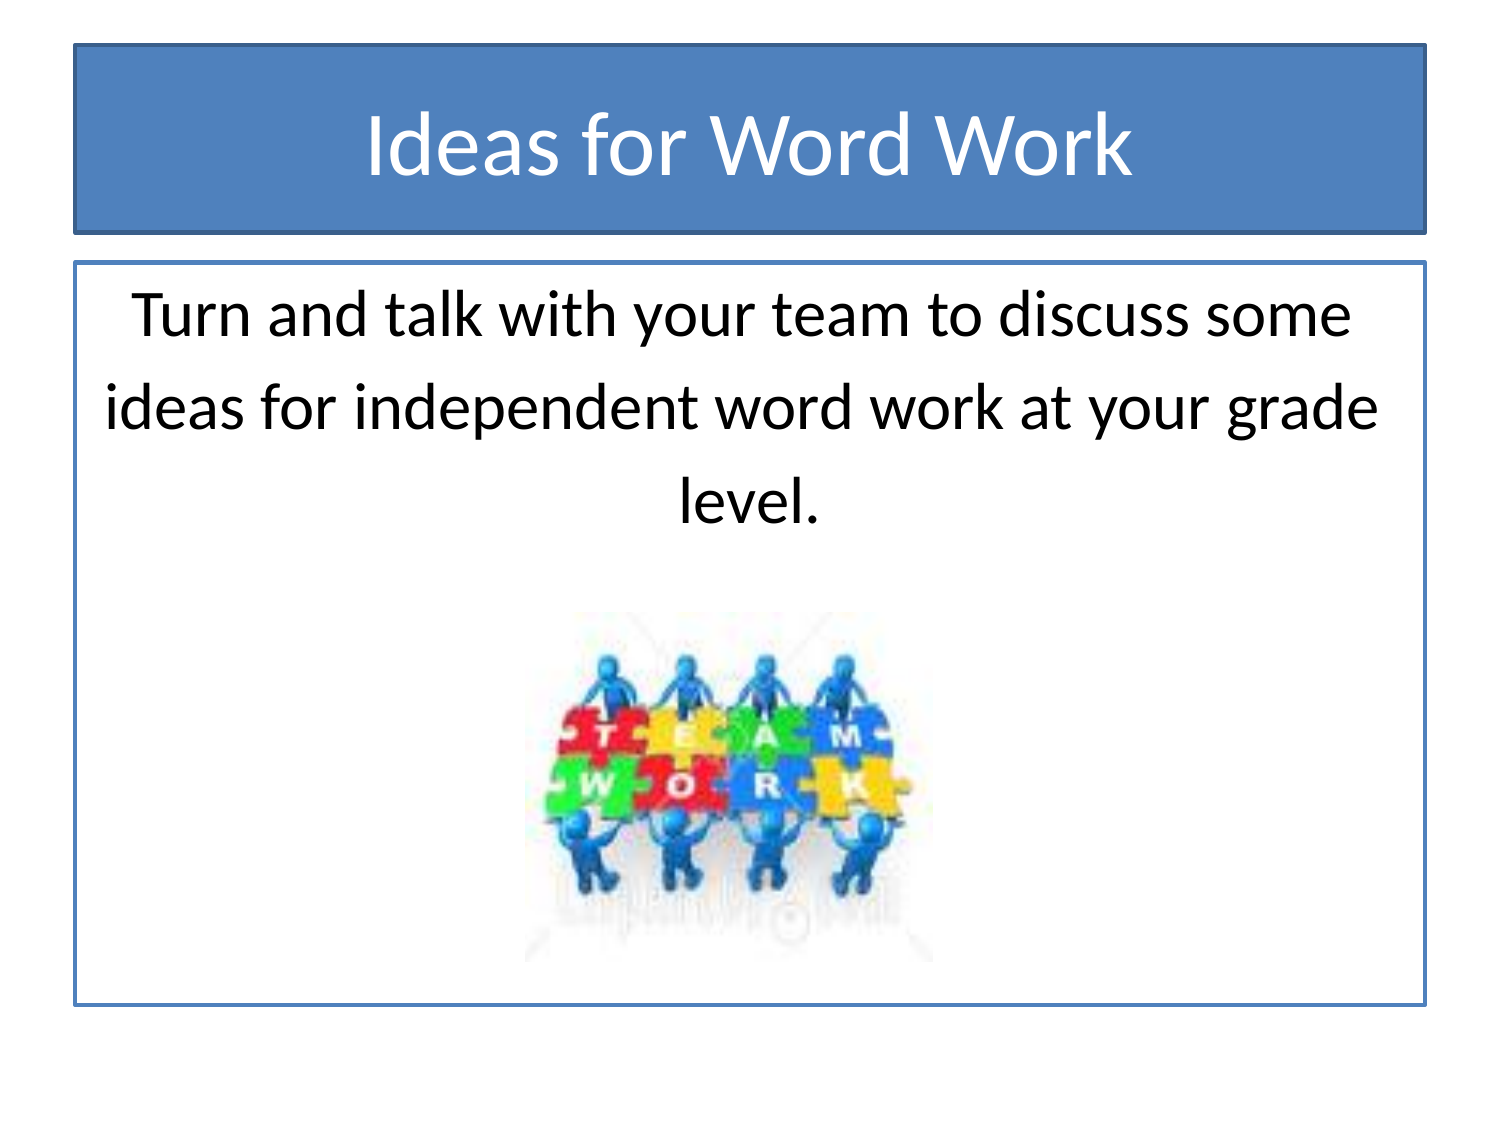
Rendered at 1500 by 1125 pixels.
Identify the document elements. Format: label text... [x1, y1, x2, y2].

title Ideas for Word Work [73, 43, 1427, 235]
picture [524, 612, 933, 962]
list Turn and talk with your team to discuss some ideas for independent word work at your grade level. [73, 260, 1427, 1007]
